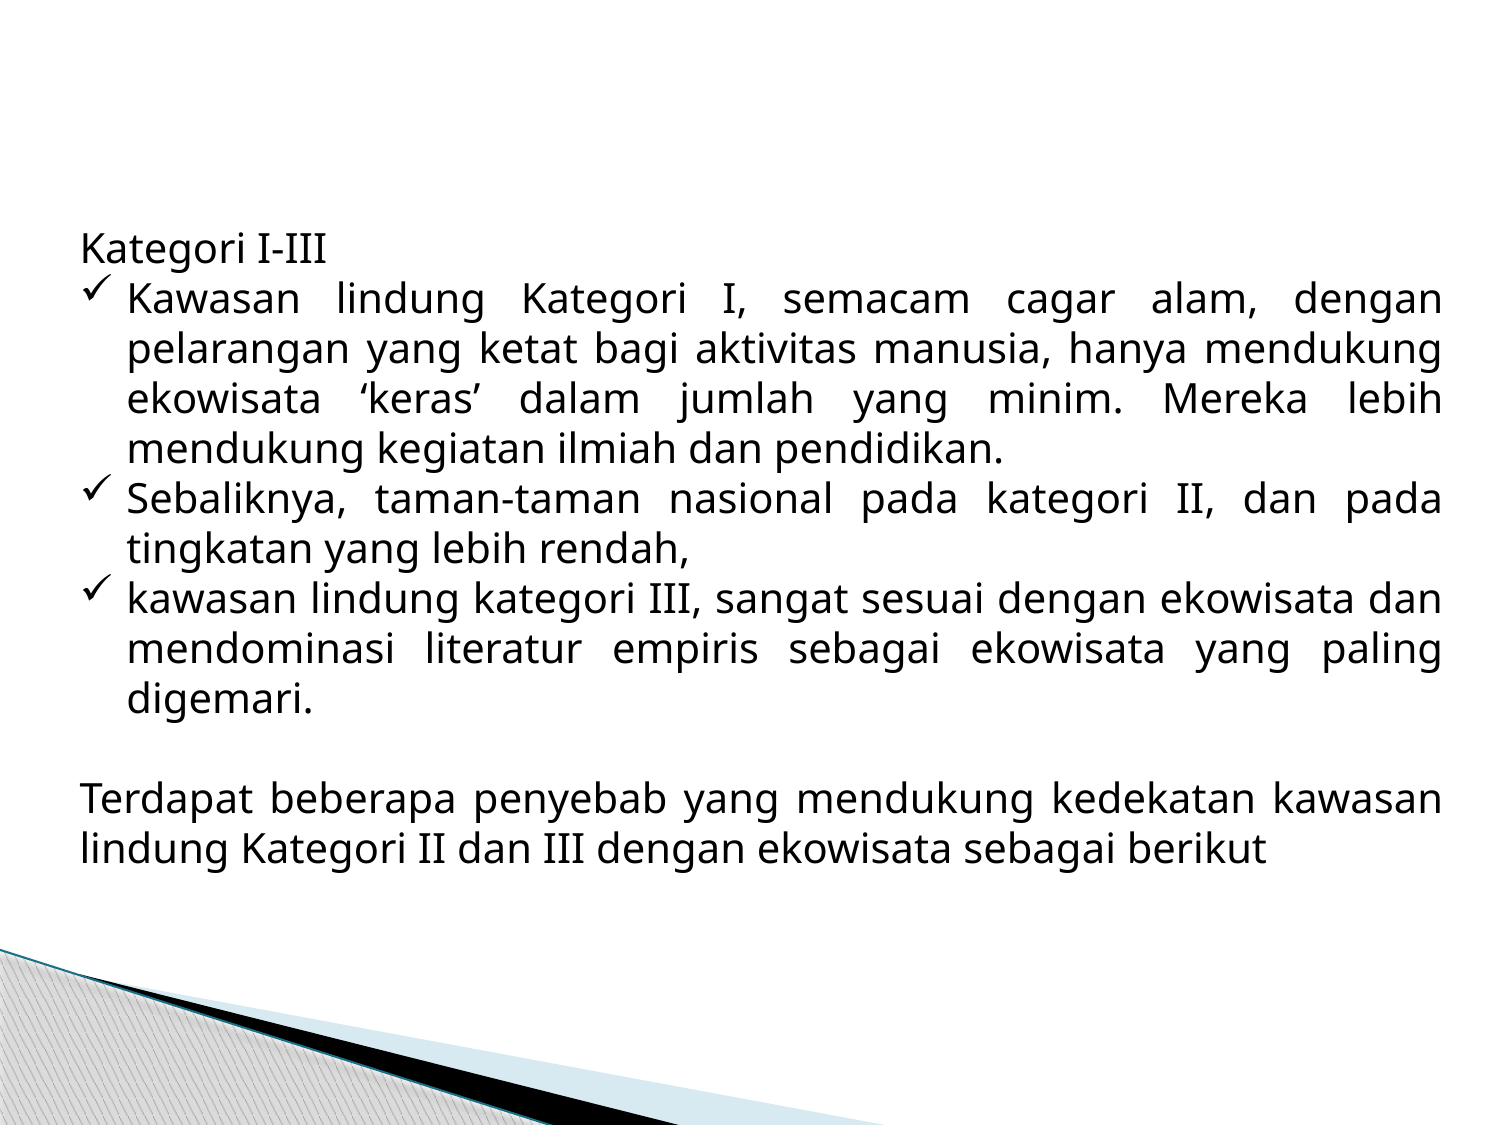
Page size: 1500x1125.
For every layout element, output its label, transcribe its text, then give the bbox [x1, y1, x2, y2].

text_box Kategori I-III Kawasan lindung Kategori I, semacam cagar alam, dengan pelarangan yang ketat bagi aktivitas manusia, hanya mendukung ekowisata ‘keras’ dalam jumlah yang minim. Mereka lebih mendukung kegiatan ilmiah dan pendidikan. Sebaliknya, taman-taman nasional pada kategori II, dan pada tingkatan yang lebih rendah, kawasan lindung kategori III, sangat sesuai dengan ekowisata dan mendominasi literatur empiris sebagai ekowisata yang paling digemari. Terdapat beberapa penyebab yang mendukung kedekatan kawasan lindung Kategori II dan III dengan ekowisata sebagai berikut [64, 214, 1459, 880]
